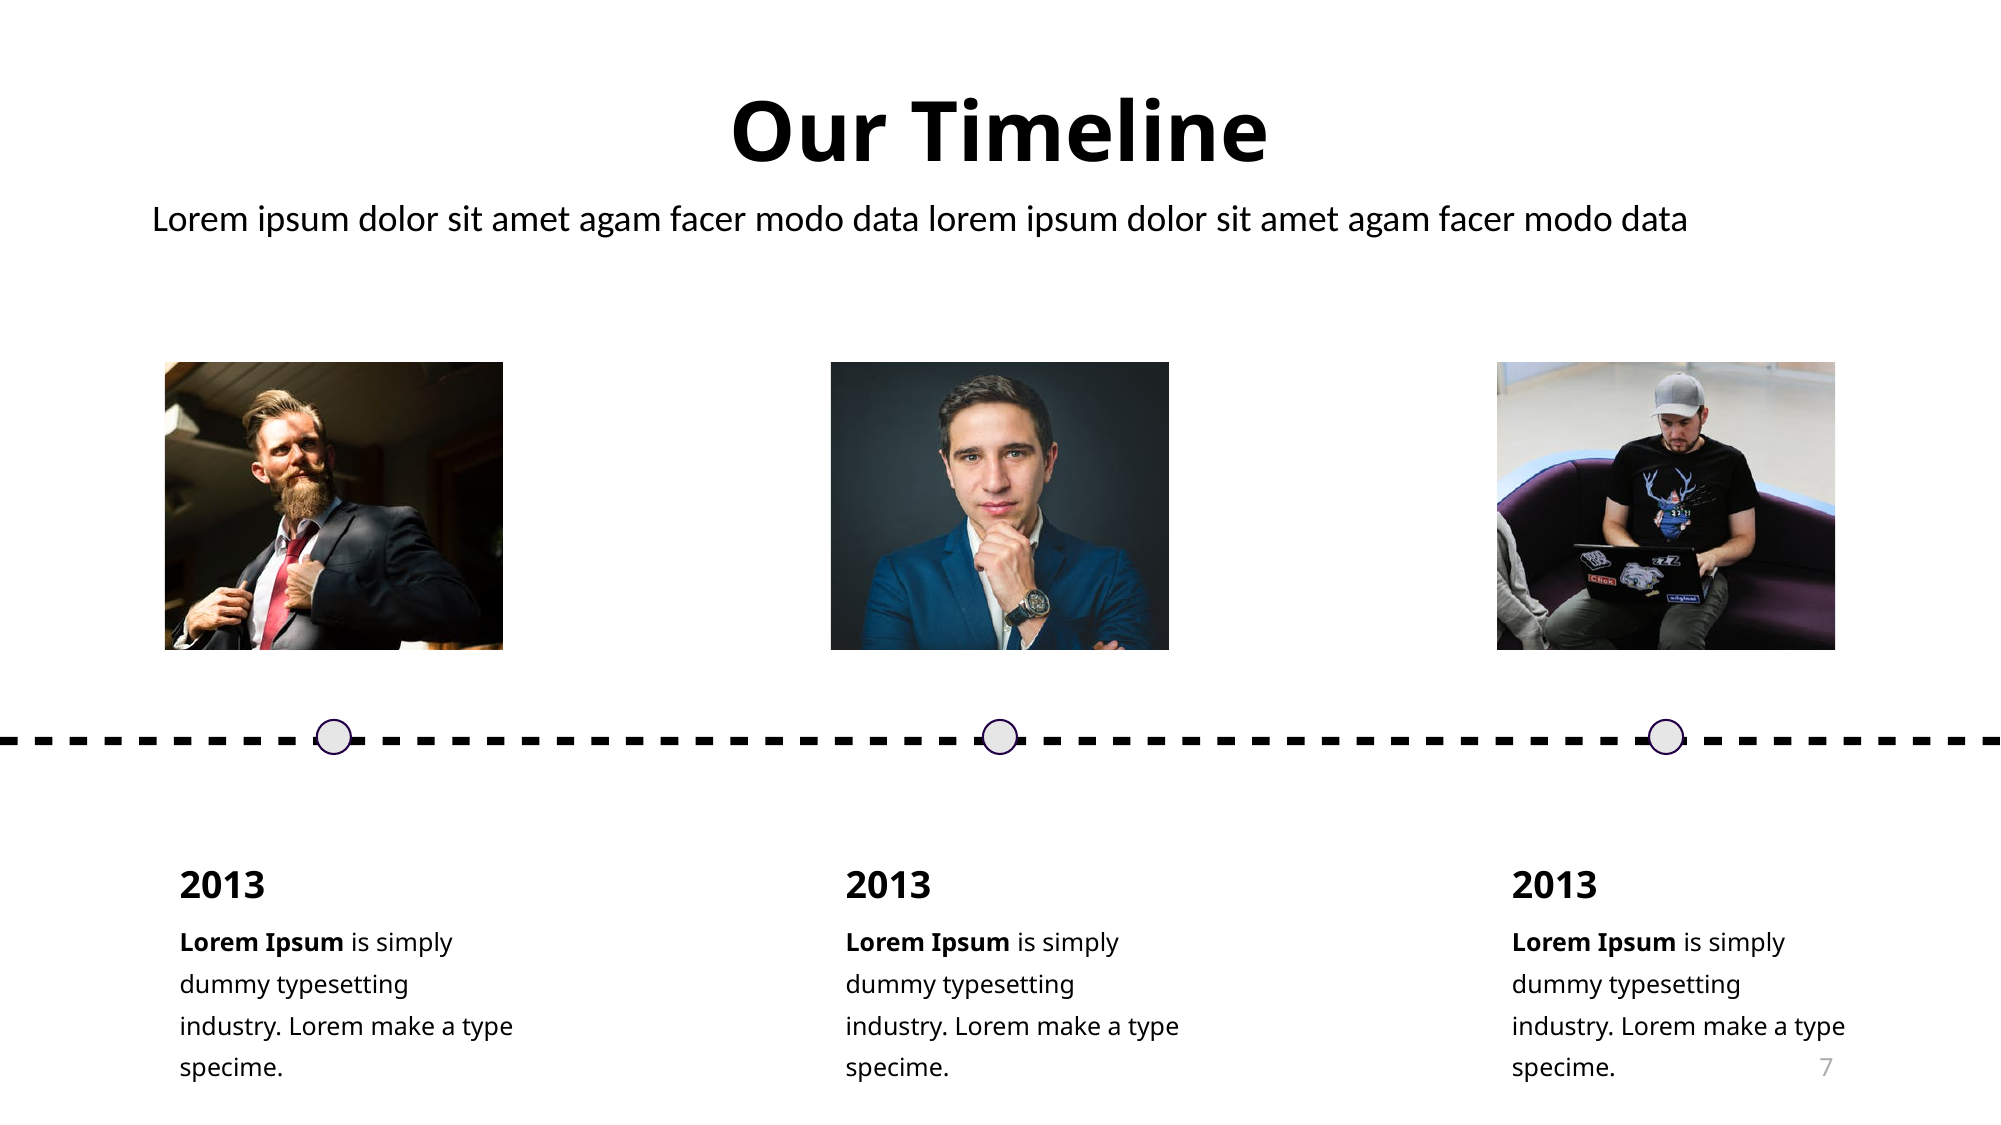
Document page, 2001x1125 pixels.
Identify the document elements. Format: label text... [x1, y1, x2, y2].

text_box [350, 736, 366, 746]
text_box [315, 718, 352, 756]
text_box [208, 736, 227, 746]
text_box [1495, 736, 1514, 746]
text_box [1078, 736, 1096, 746]
text_box [1600, 736, 1618, 746]
text_box [0, 736, 18, 746]
text_box [981, 718, 1019, 756]
text_box [69, 736, 88, 746]
text_box [834, 736, 853, 746]
text_box [695, 736, 714, 746]
text_box [1704, 736, 1722, 746]
text_box [1426, 736, 1444, 746]
text_box [1808, 736, 1827, 746]
text_box [104, 736, 122, 746]
text_box [625, 736, 644, 746]
text_box [800, 736, 818, 746]
text_box [243, 736, 261, 746]
title Our Timeline [137, 78, 1863, 191]
slide_number 7 [1790, 1050, 1863, 1094]
text_box [1391, 736, 1409, 746]
text_box [869, 736, 887, 746]
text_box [164, 853, 532, 1050]
text_box [1017, 736, 1027, 746]
text_box [1773, 736, 1792, 746]
text_box [487, 736, 505, 746]
text_box [1683, 736, 1687, 746]
text_box [1635, 736, 1649, 746]
text_box [1321, 736, 1340, 746]
text_box [34, 736, 53, 746]
text_box [939, 736, 957, 746]
text_box [452, 736, 470, 746]
text_box [1982, 736, 2000, 746]
text_box [1739, 736, 1757, 746]
subtitle Lorem ipsum dolor sit amet agam facer modo data lorem ipsum dolor sit amet agam facer modo data [137, 191, 1863, 227]
text_box [1912, 736, 1931, 746]
text_box [1460, 736, 1479, 746]
text_box [1147, 736, 1166, 746]
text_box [830, 853, 1198, 1050]
text_box [139, 736, 157, 746]
text_box [1565, 736, 1583, 746]
text_box [1878, 736, 1896, 746]
text_box [1287, 736, 1305, 746]
picture [830, 362, 1170, 650]
text_box [660, 736, 679, 746]
text_box [313, 736, 317, 746]
text_box [1217, 736, 1235, 746]
text_box [1252, 736, 1270, 746]
text_box [1947, 736, 1966, 746]
text_box [1647, 718, 1685, 756]
text_box [1843, 736, 1862, 746]
text_box [974, 736, 983, 746]
text_box [173, 736, 192, 746]
picture [164, 362, 503, 650]
text_box [382, 736, 400, 746]
text_box [521, 736, 540, 746]
text_box [417, 736, 435, 746]
text_box [278, 736, 296, 746]
text_box [1043, 736, 1061, 746]
text_box [904, 736, 922, 746]
text_box [1113, 736, 1131, 746]
text_box [1182, 736, 1201, 746]
picture [1497, 362, 1836, 650]
text_box [556, 736, 575, 746]
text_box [1497, 853, 1864, 1050]
text_box [1356, 736, 1375, 746]
text_box [765, 736, 783, 746]
text_box [730, 736, 748, 746]
text_box [591, 736, 609, 746]
text_box [1530, 736, 1548, 746]
